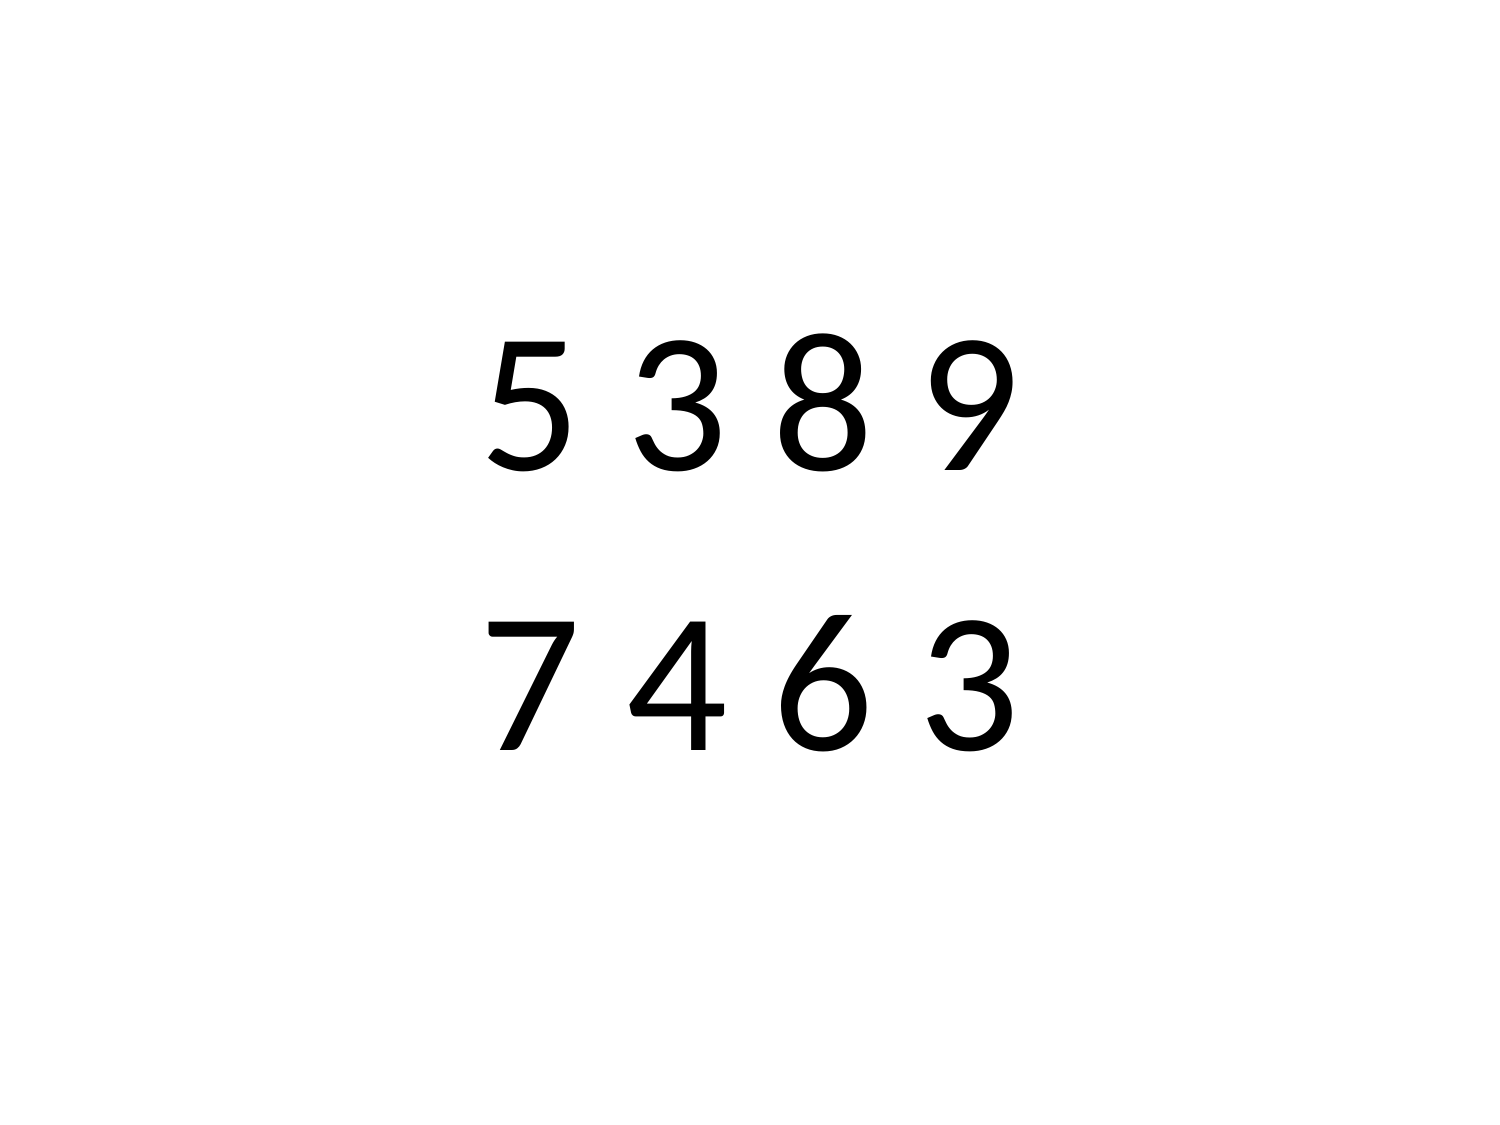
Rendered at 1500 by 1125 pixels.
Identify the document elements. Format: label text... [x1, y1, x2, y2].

list 5 3 8 9 7 4 6 3 [75, 262, 1425, 1005]
